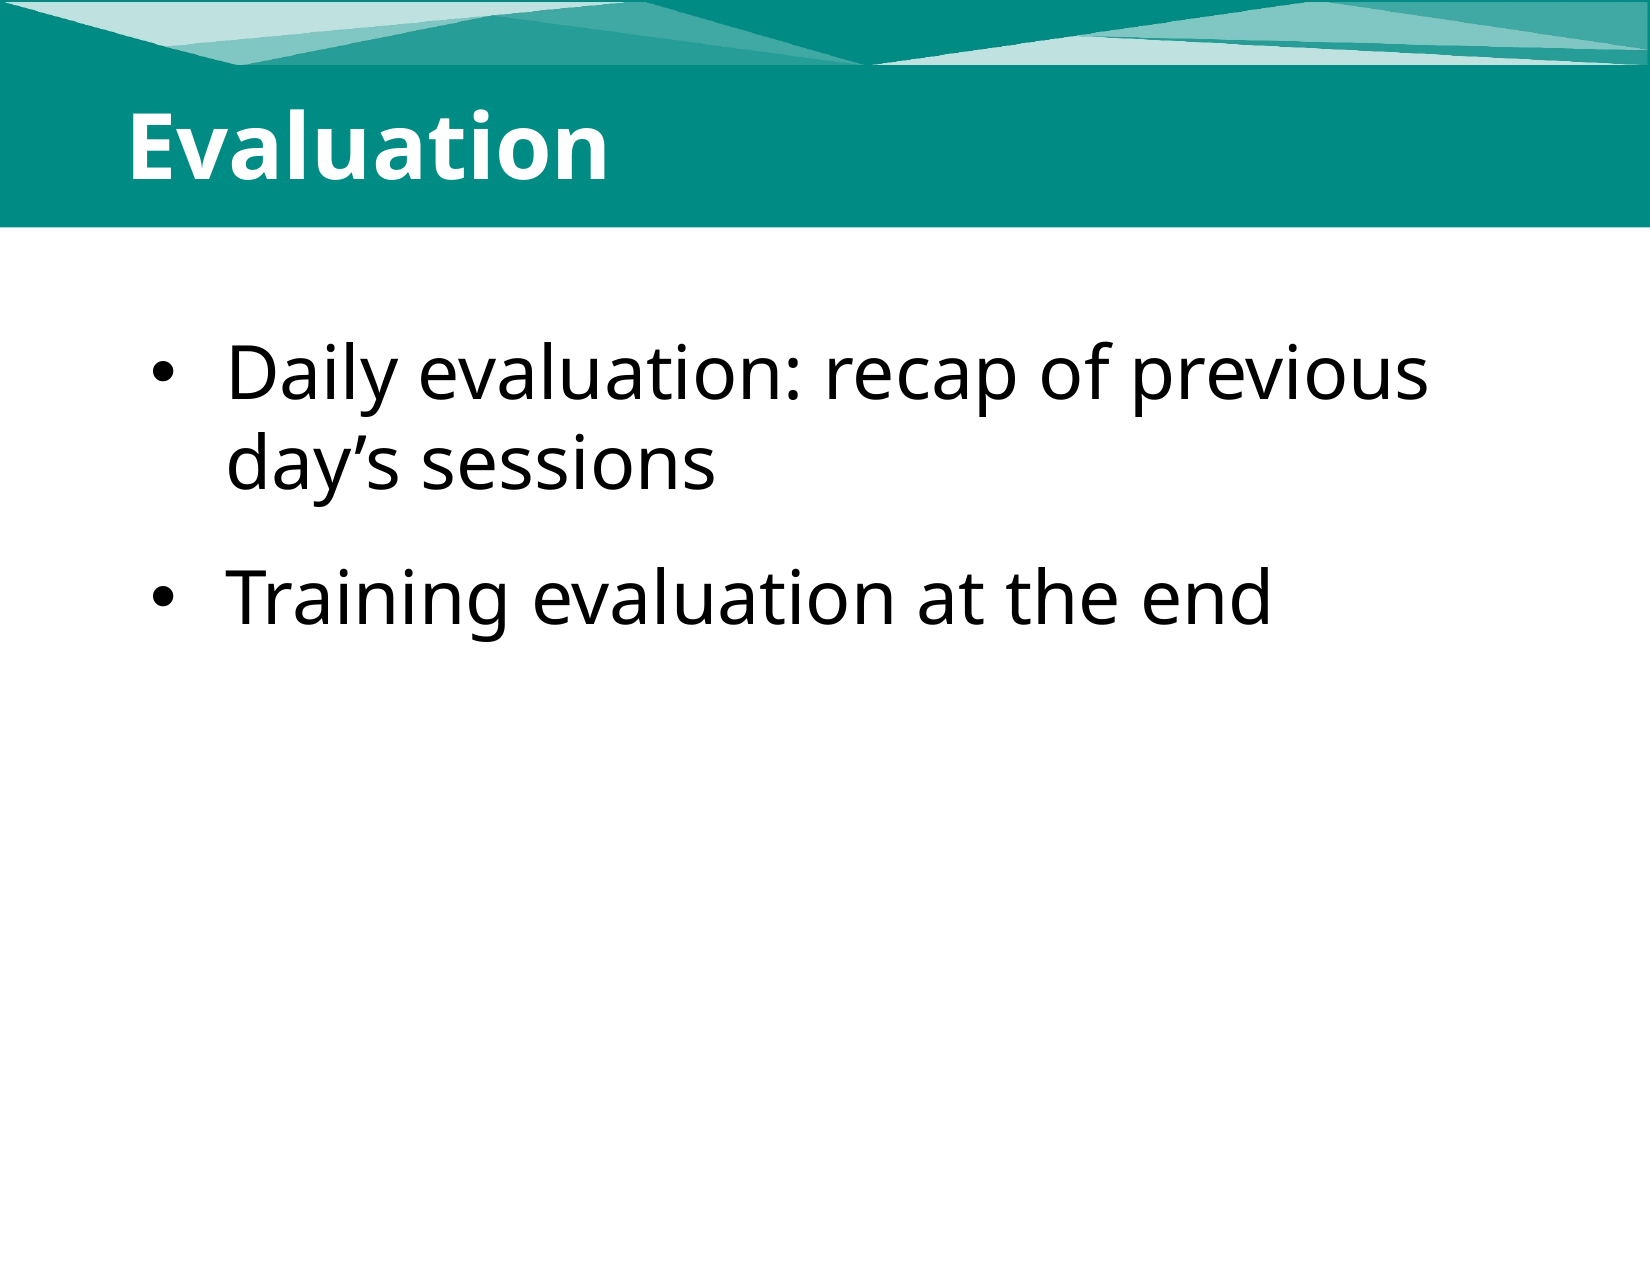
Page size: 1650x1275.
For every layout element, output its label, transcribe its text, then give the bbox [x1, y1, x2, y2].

title Evaluation [125, 87, 1430, 199]
list Daily evaluation: recap of previous day’s sessions Training evaluation at the end [150, 324, 1513, 689]
picture [0, 1, 1650, 66]
